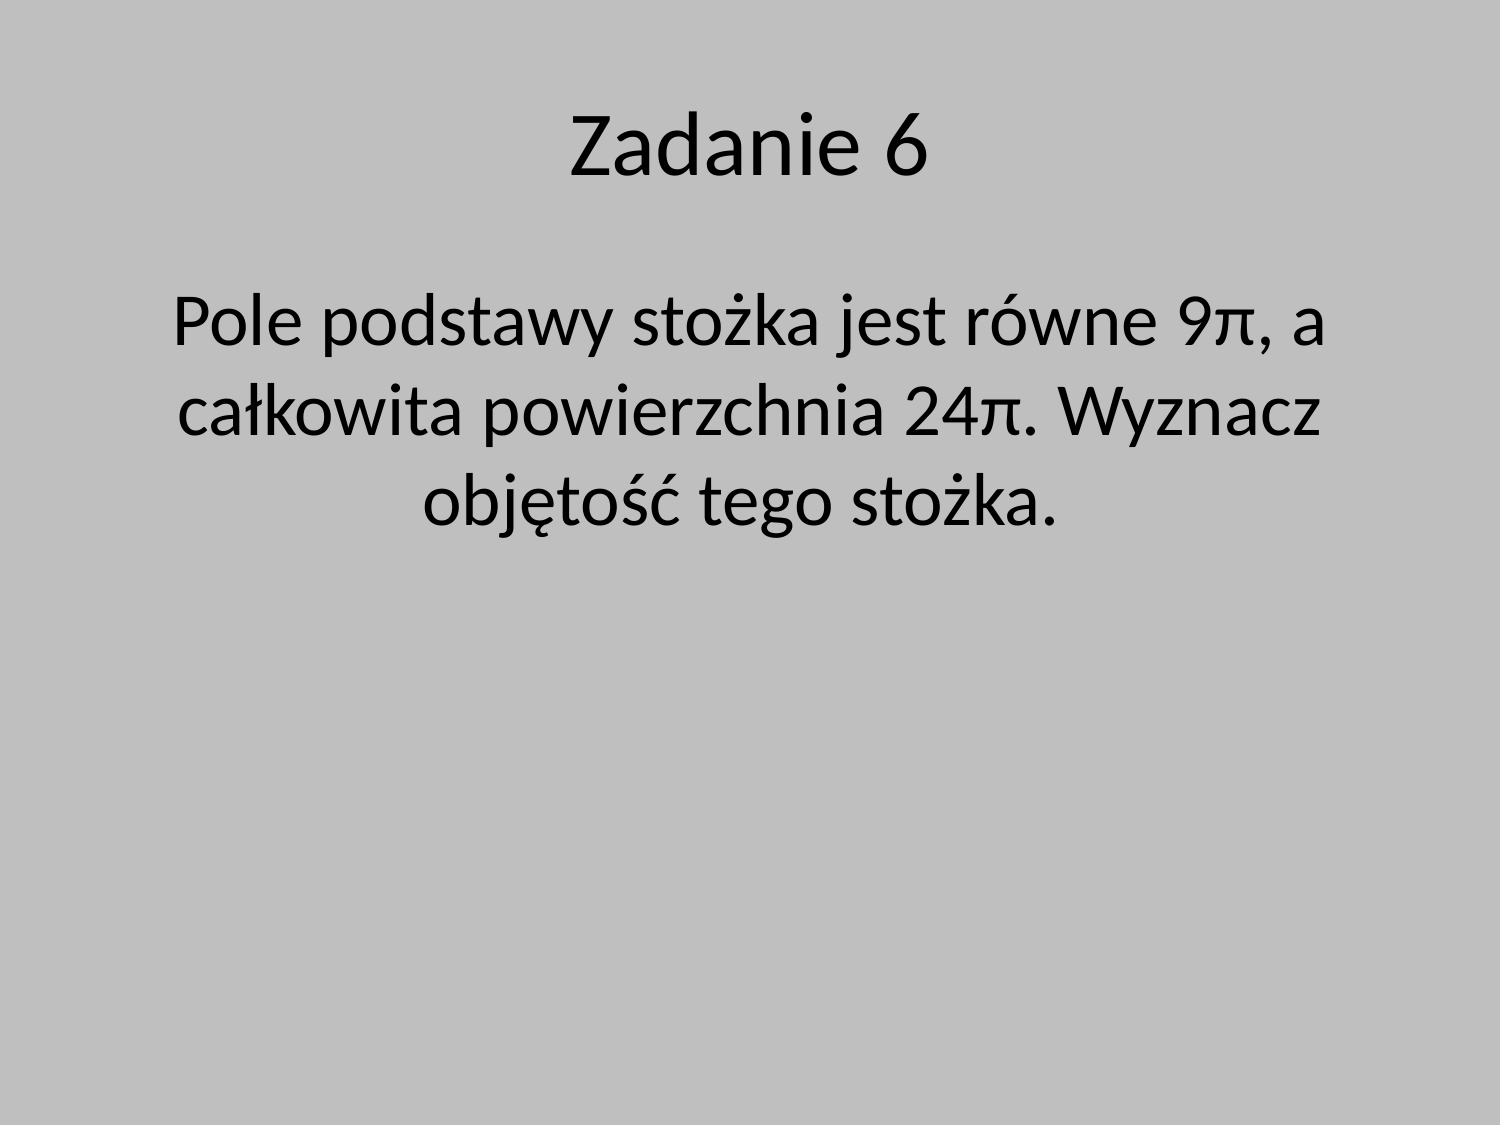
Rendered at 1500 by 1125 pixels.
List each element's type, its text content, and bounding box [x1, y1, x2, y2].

list Pole podstawy stożka jest równe 9π, a całkowita powierzchnia 24π. Wyznacz objętość tego stożka. [75, 262, 1425, 1005]
title Zadanie 6 [75, 45, 1425, 233]
